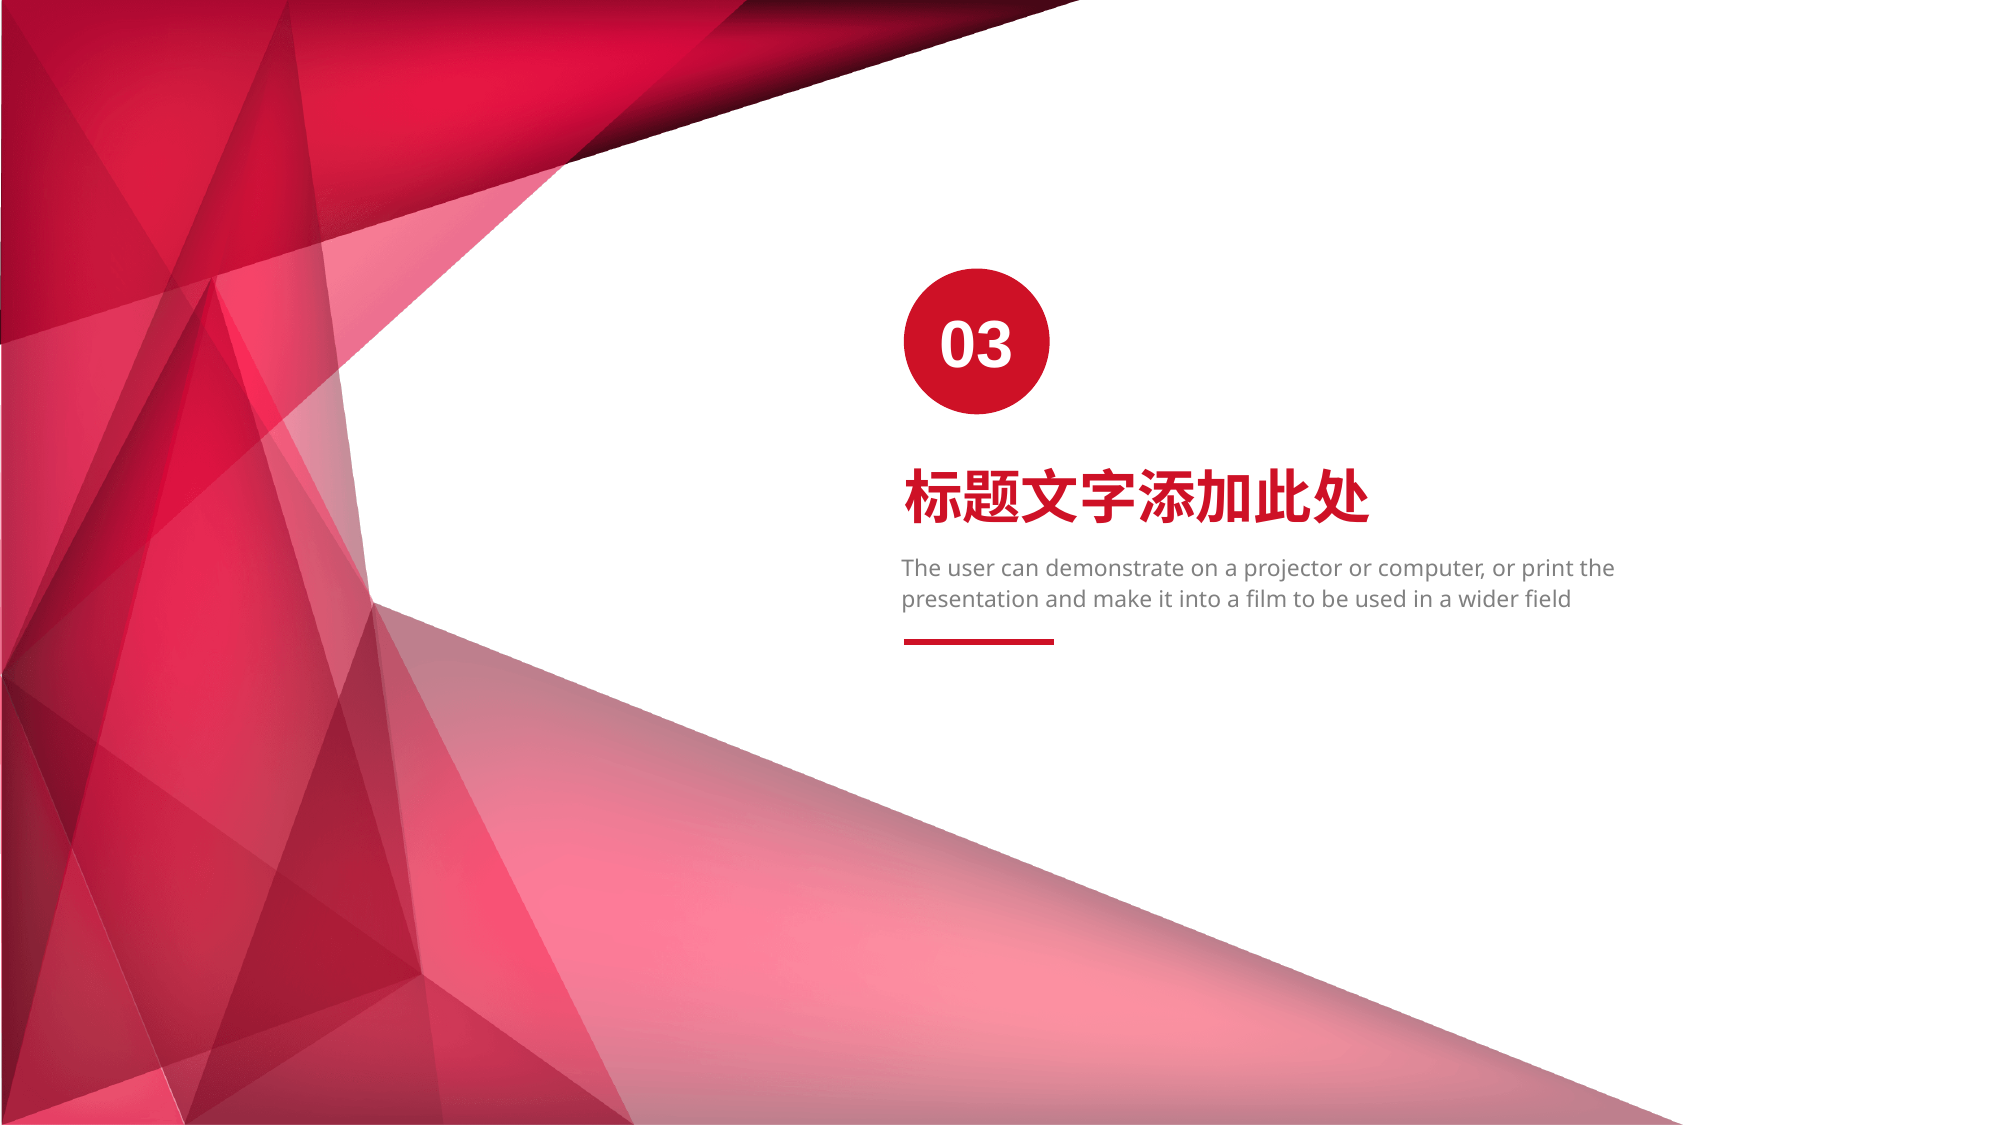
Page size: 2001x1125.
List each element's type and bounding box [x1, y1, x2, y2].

text_box [886, 452, 1717, 642]
text_box [903, 268, 1050, 415]
picture [0, 0, 1683, 1125]
